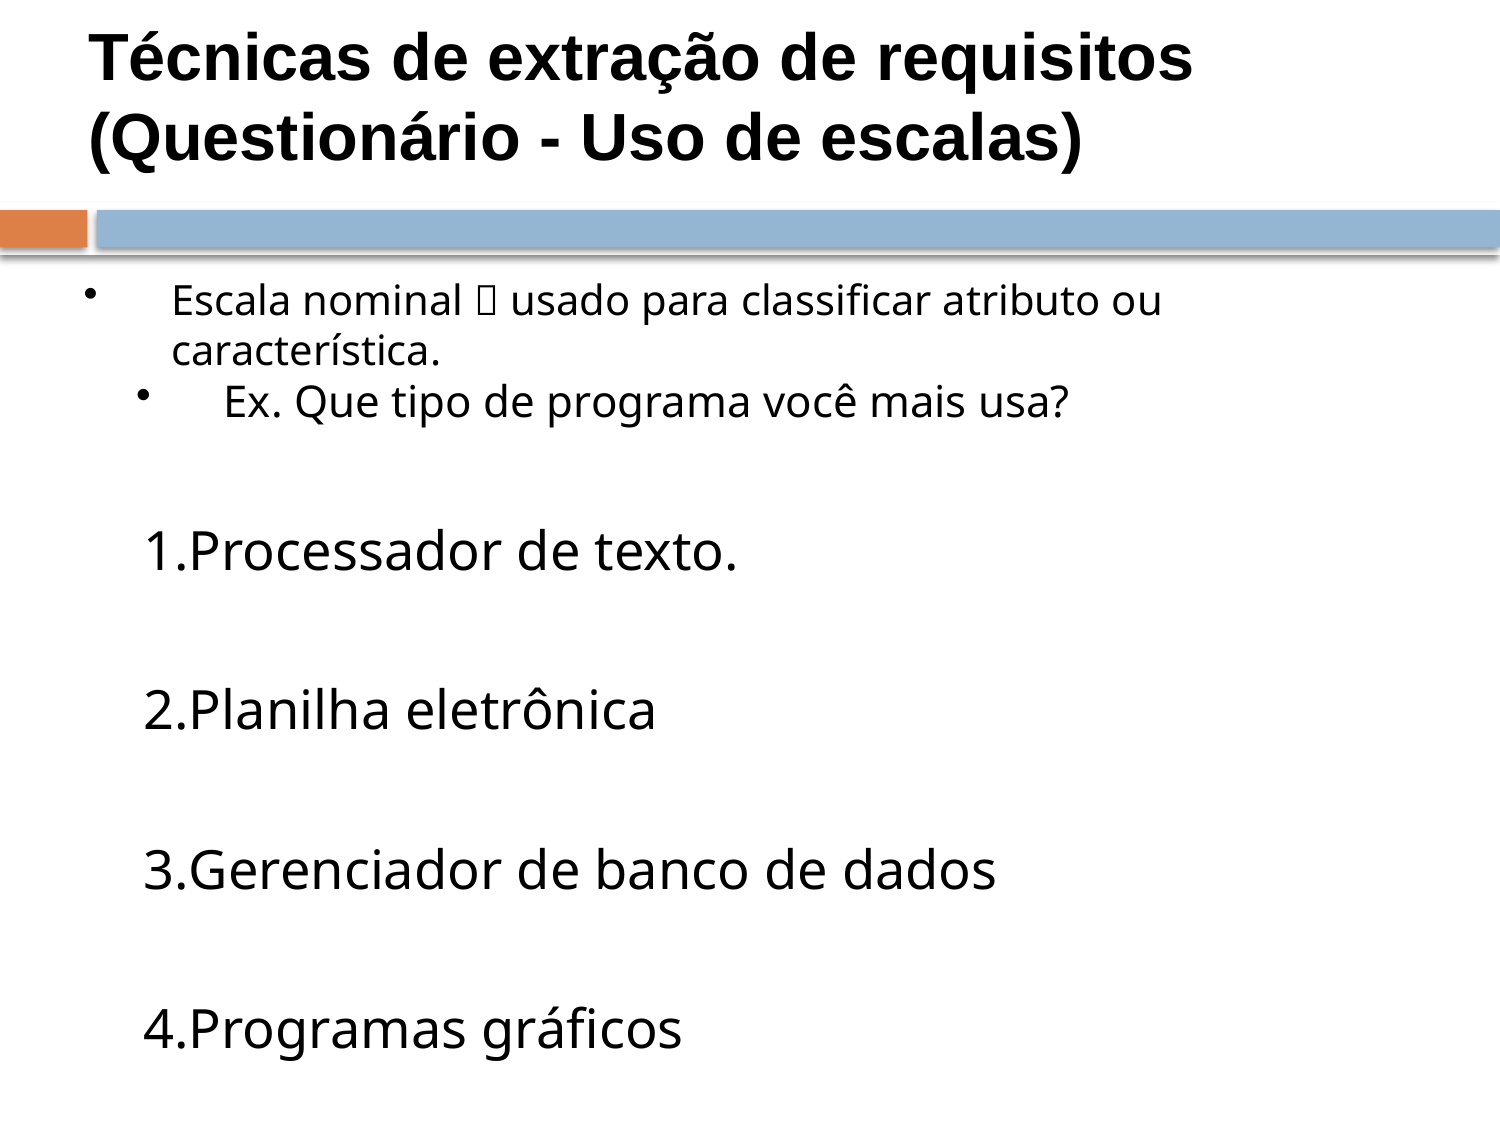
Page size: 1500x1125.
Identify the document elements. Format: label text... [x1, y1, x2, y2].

list Escala nominal  usado para classificar atributo ou característica. Ex. Que tipo de programa você mais usa? Processador de texto. Planilha eletrônica Gerenciador de banco de dados Programas gráficos [69, 267, 1438, 1004]
text_box Técnicas de extração de requisitos (Questionário - Uso de escalas) [73, 54, 1349, 182]
